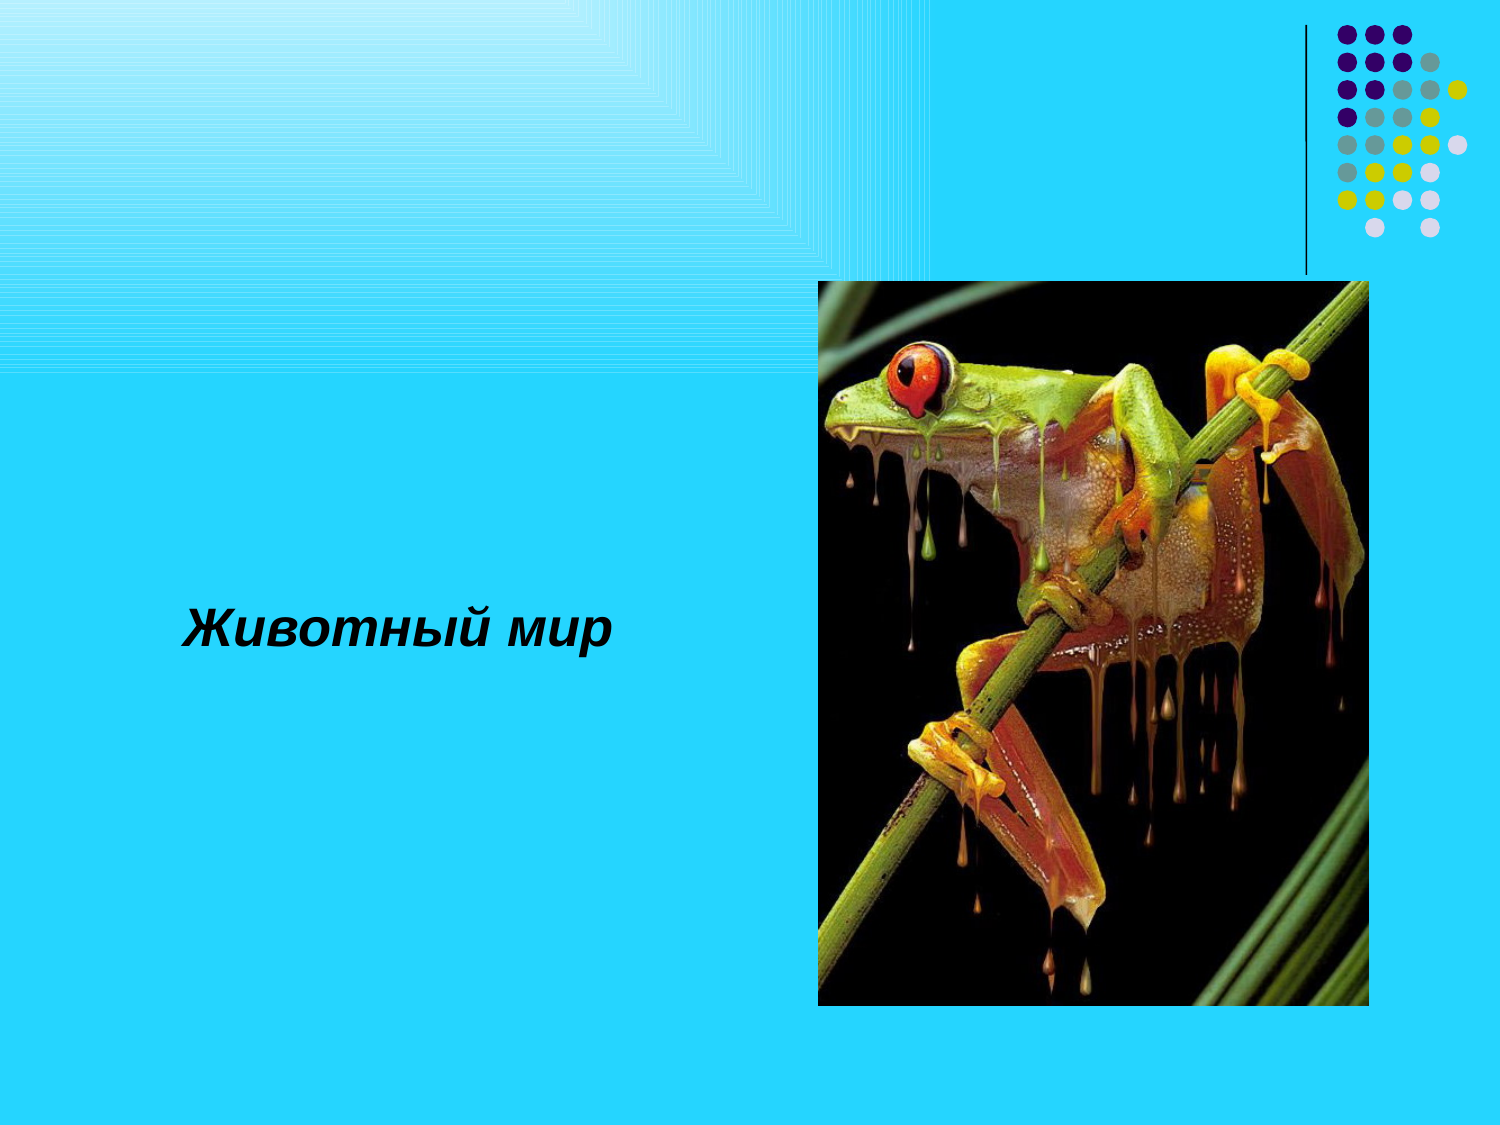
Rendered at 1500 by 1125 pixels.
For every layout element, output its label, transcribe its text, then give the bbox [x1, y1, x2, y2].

list Животный мир [74, 281, 738, 1006]
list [818, 281, 1369, 1006]
